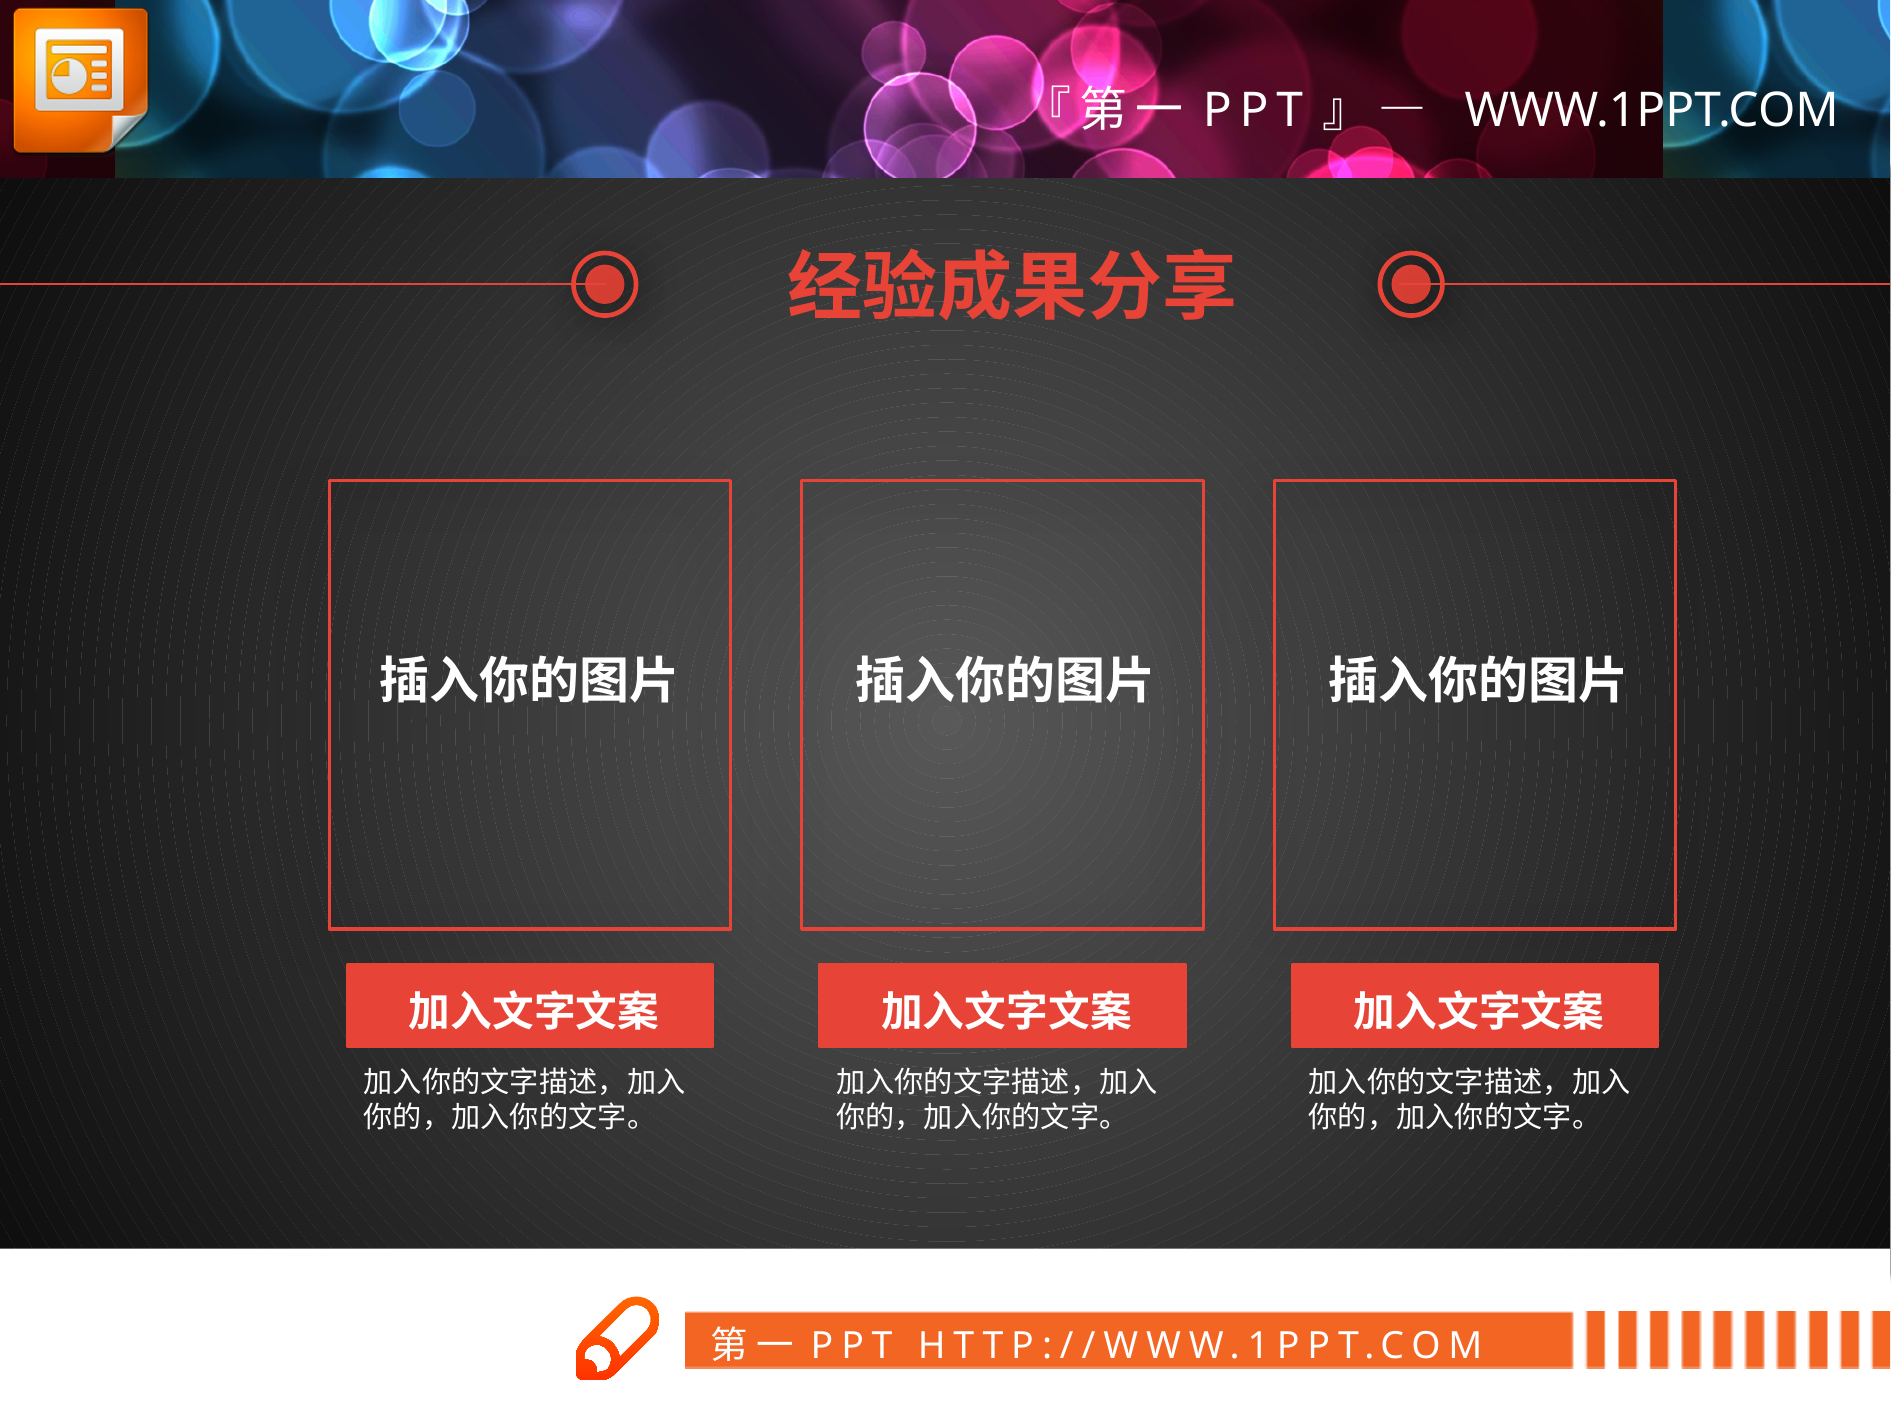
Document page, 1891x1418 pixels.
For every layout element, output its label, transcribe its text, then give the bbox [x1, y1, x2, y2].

text_box 插入你的图片 [1313, 640, 1686, 716]
text_box [819, 964, 1186, 1048]
text_box [801, 480, 1204, 930]
text_box 加入你的文字描述，加入你的，加入你的文字。 [1293, 1062, 1647, 1122]
text_box 加入文字文案 [858, 985, 1155, 1027]
text_box [1274, 480, 1676, 930]
text_box 加入你的文字描述，加入你的，加入你的文字。 [821, 1062, 1175, 1122]
text_box [346, 964, 714, 1048]
text_box 经验成果分享 [772, 231, 1253, 337]
text_box 插入你的图片 [840, 640, 1213, 716]
picture [685, 1311, 1891, 1369]
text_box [0, 252, 637, 316]
picture [0, 0, 1891, 178]
text_box 加入文字文案 [385, 985, 683, 1027]
text_box 插入你的图片 [364, 640, 737, 716]
text_box 加入你的文字描述，加入你的，加入你的文字。 [348, 1062, 702, 1122]
text_box [1291, 964, 1659, 1048]
text_box [329, 480, 731, 930]
text_box 加入文字文案 [1330, 985, 1628, 1027]
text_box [1379, 252, 1891, 316]
